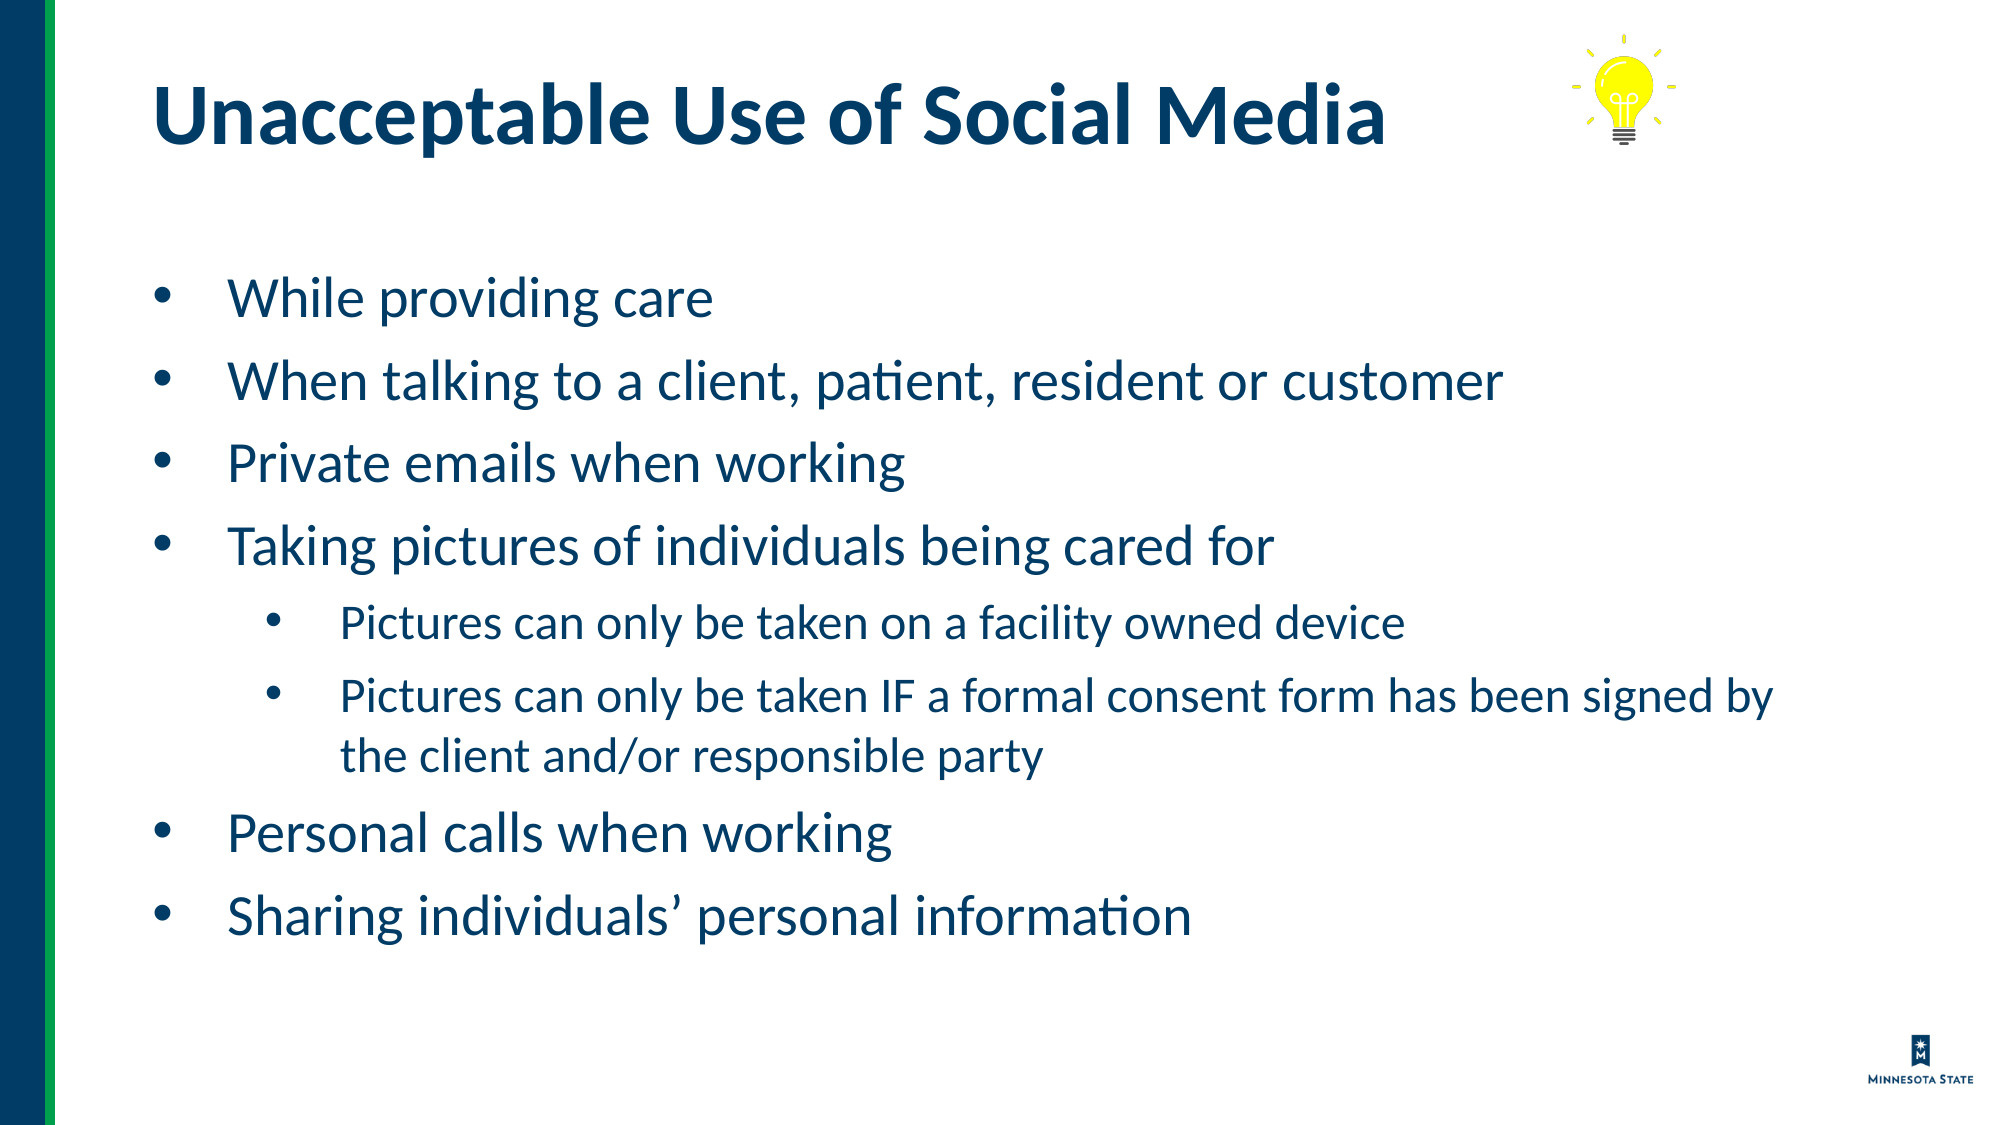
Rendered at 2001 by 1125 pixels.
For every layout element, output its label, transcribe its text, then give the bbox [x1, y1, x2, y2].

list While providing care When talking to a client, patient, resident or customer Private emails when working Taking pictures of individuals being cared for Pictures can only be taken on a facility owned device Pictures can only be taken IF a formal consent form has been signed by the client and/or responsible party Personal calls when working Sharing individuals’ personal information [137, 251, 1863, 1014]
picture [1543, 5, 1706, 168]
title Unacceptable Use of Social Media [137, 59, 1863, 251]
picture [1823, 1028, 2001, 1095]
